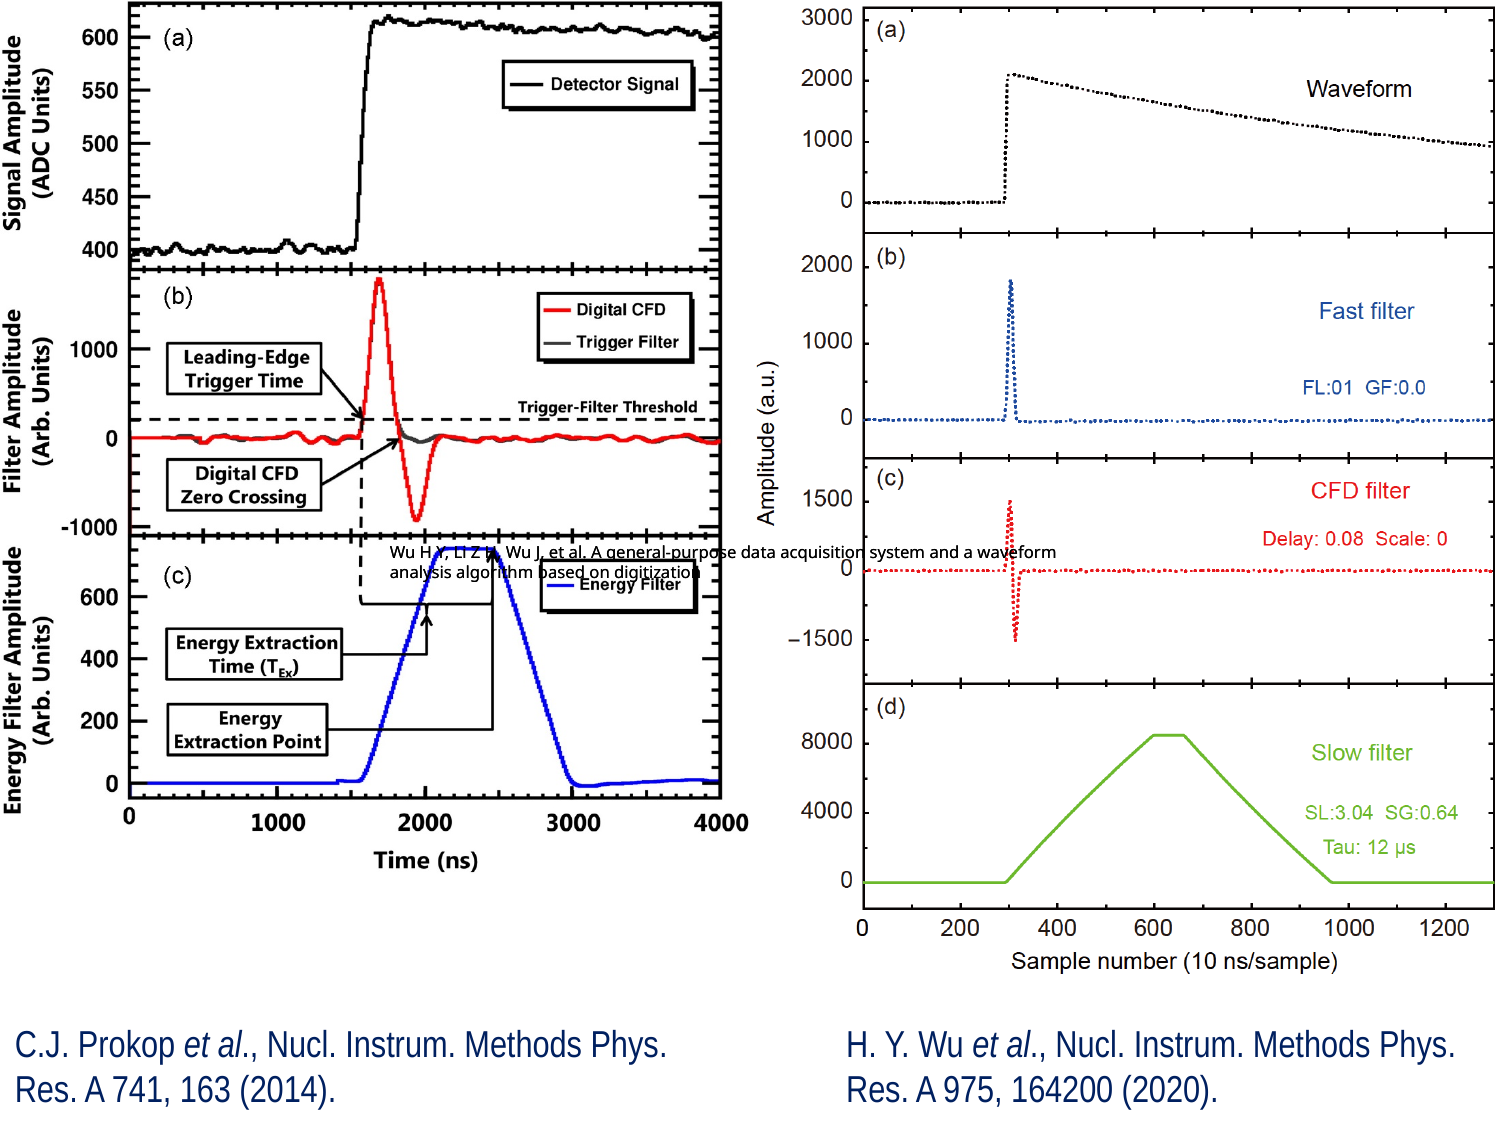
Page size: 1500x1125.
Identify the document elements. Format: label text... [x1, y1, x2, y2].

picture [0, 0, 1500, 978]
text_box C.J. Prokop et al., Nucl. Instrum. Methods Phys. Res. A 741, 163 (2014). [0, 1012, 754, 1118]
text_box H. Y. Wu et al., Nucl. Instrum. Methods Phys. Res. A 975, 164200 (2020). [831, 1012, 1500, 1118]
